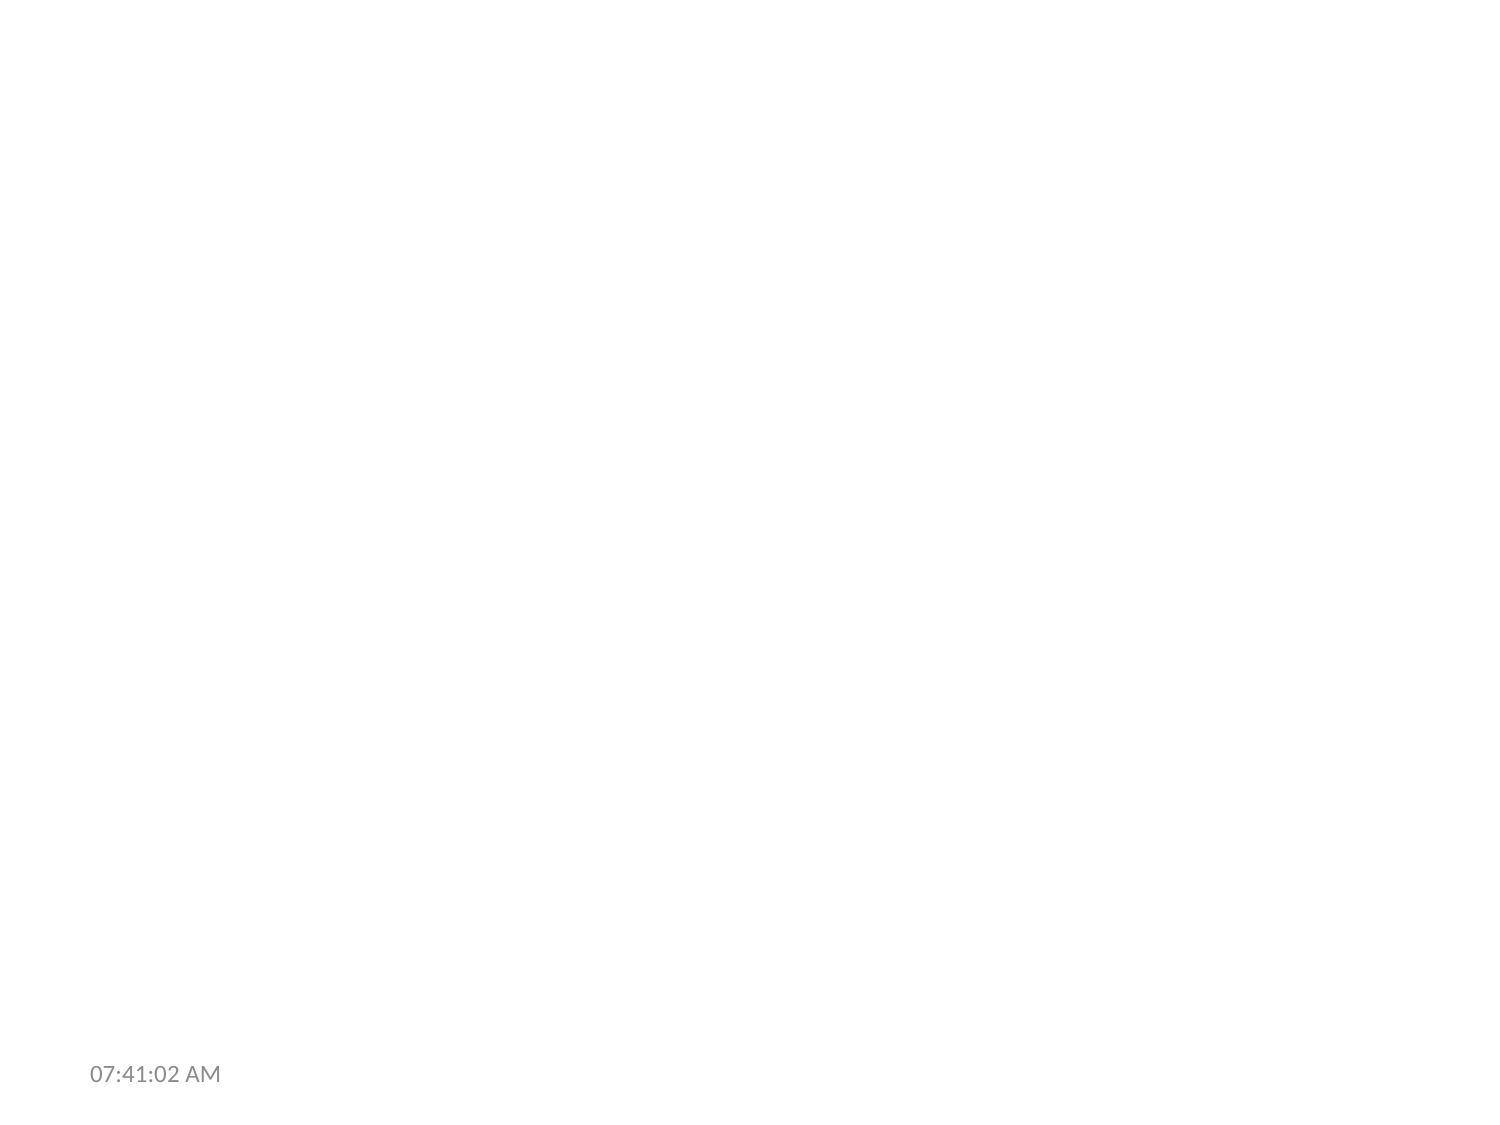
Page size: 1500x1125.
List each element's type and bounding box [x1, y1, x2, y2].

slide_number [75, 1042, 425, 1103]
